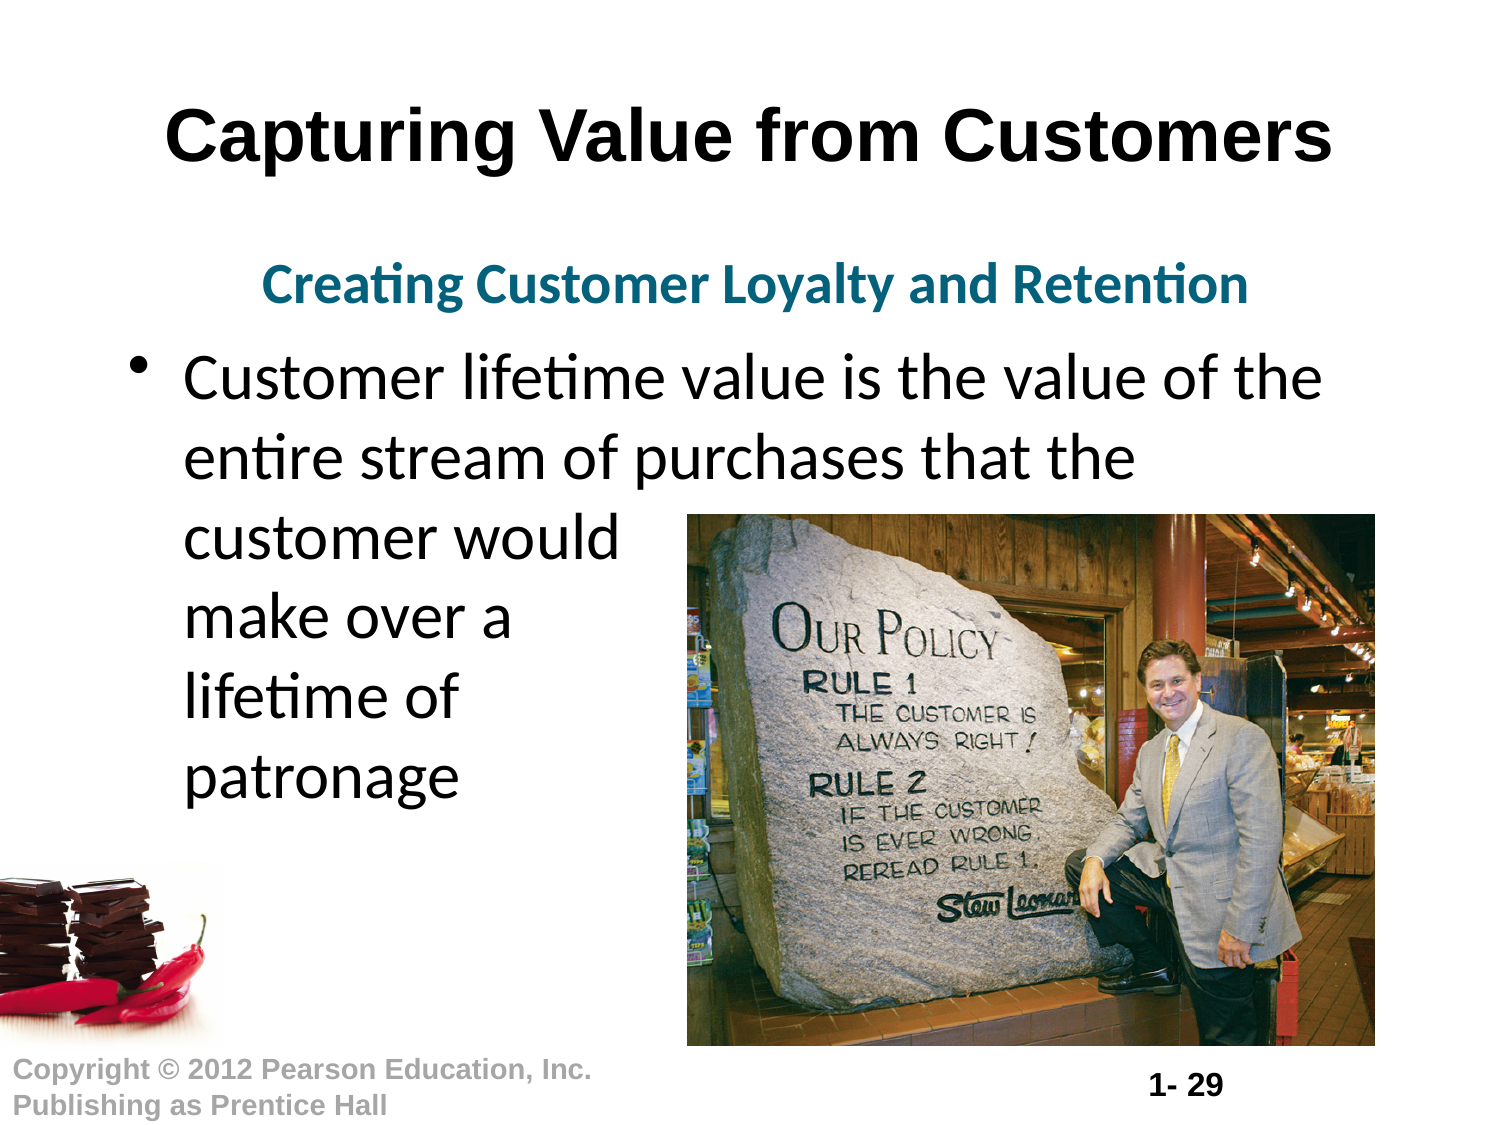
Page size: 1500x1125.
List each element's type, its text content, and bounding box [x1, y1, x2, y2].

list Customer lifetime value is the value of the entire stream of purchases that the customer would make over a lifetime of patronage [112, 324, 1388, 1001]
picture [687, 513, 1376, 1047]
picture [0, 862, 225, 1050]
list Creating Customer Loyalty and Retention [74, 237, 1438, 301]
title Capturing Value from Customers [112, 37, 1388, 226]
